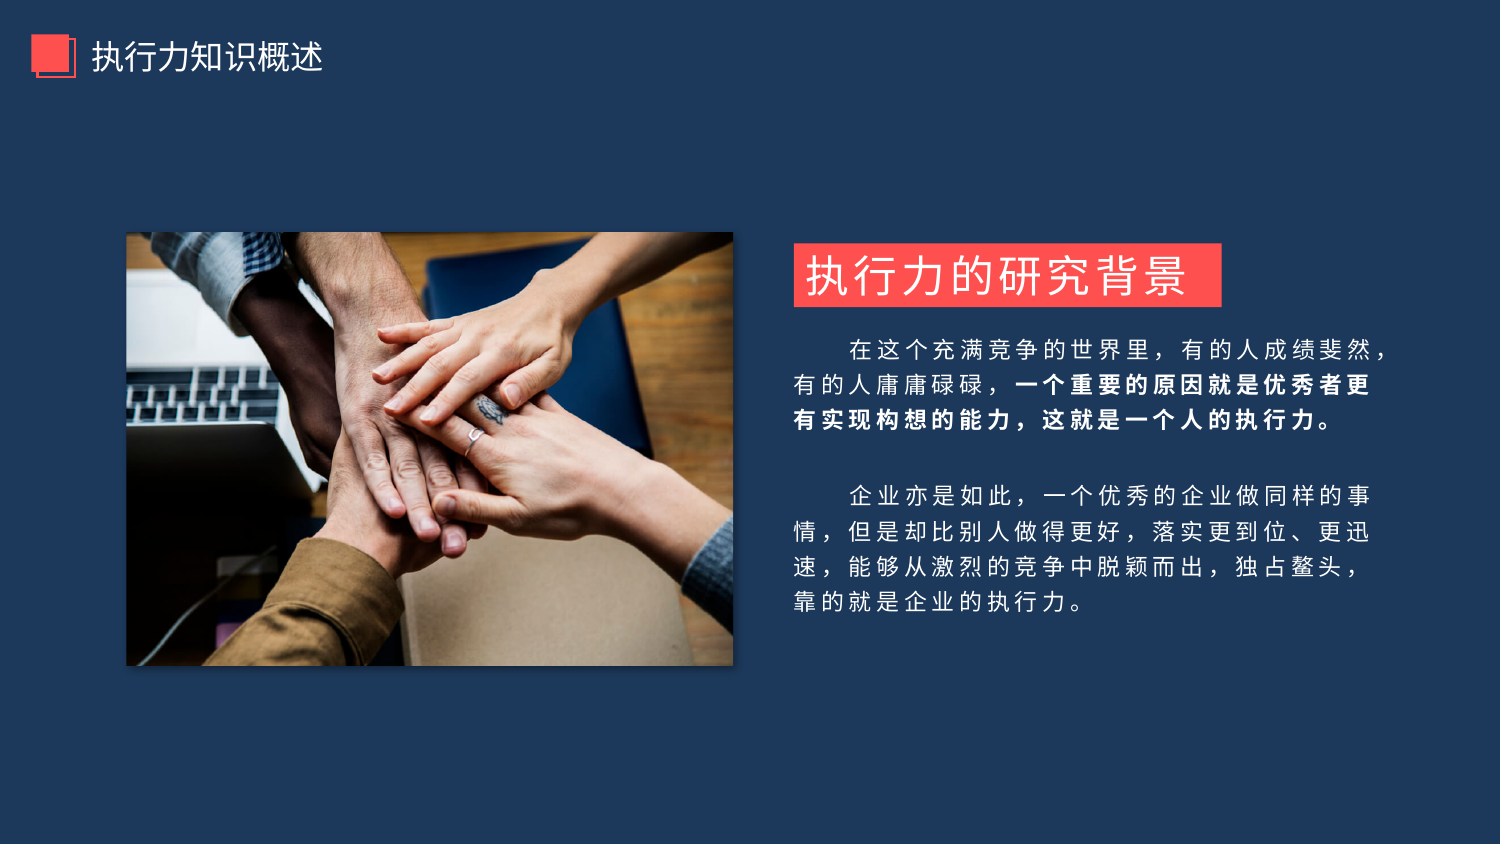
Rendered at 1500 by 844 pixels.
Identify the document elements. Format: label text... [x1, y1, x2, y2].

text_box 企业亦是如此，一个优秀的企业做同样的事情，但是却比别人做得更好，落实更到位、更迅速，能够从激烈的竞争中脱颖而出，独占鳌头，靠的就是企业的执行力。 [782, 468, 1413, 621]
text_box [125, 231, 734, 667]
text_box 执行力的研究背景 [793, 243, 1222, 308]
text_box 在这个充满竞争的世界里，有的人成绩斐然，有的人庸庸碌碌，一个重要的原因就是优秀者更有实现构想的能力，这就是一个人的执行力。 [782, 321, 1413, 440]
